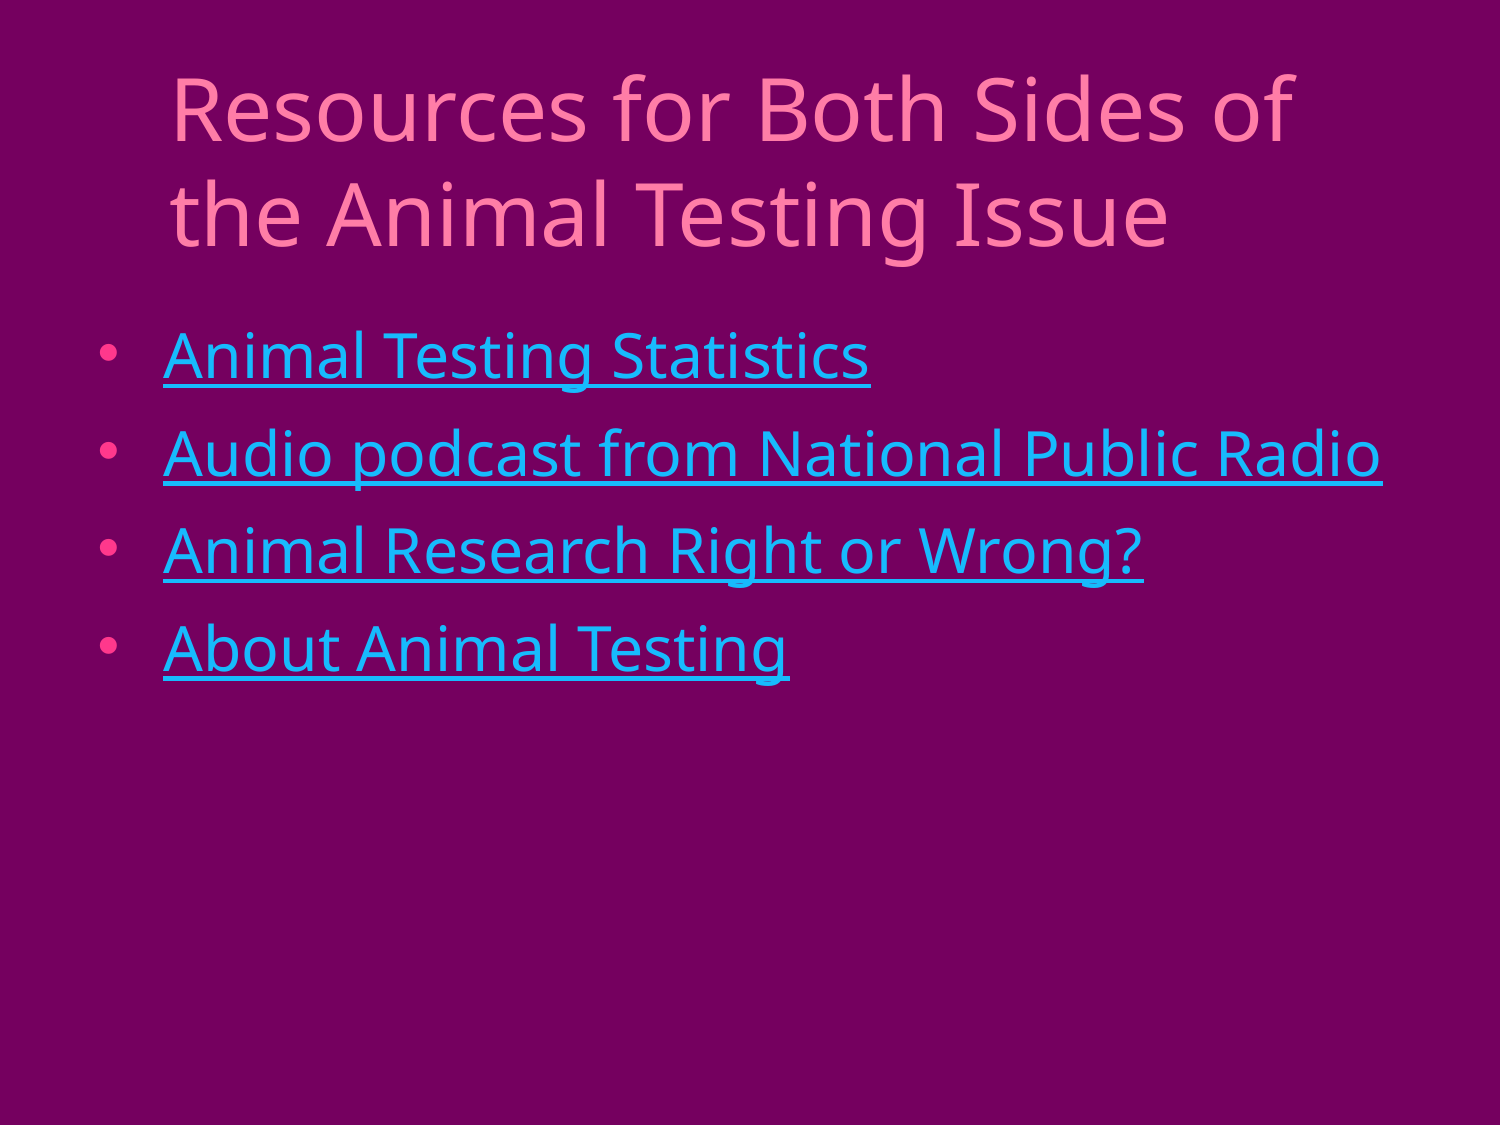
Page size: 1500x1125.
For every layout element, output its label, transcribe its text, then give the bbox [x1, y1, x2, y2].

title Resources for Both Sides of the Animal Testing Issue [75, 43, 1425, 274]
list Animal Testing Statistics Audio podcast from National Public Radio Animal Research Right or Wrong? About Animal Testing [75, 308, 1425, 1059]
